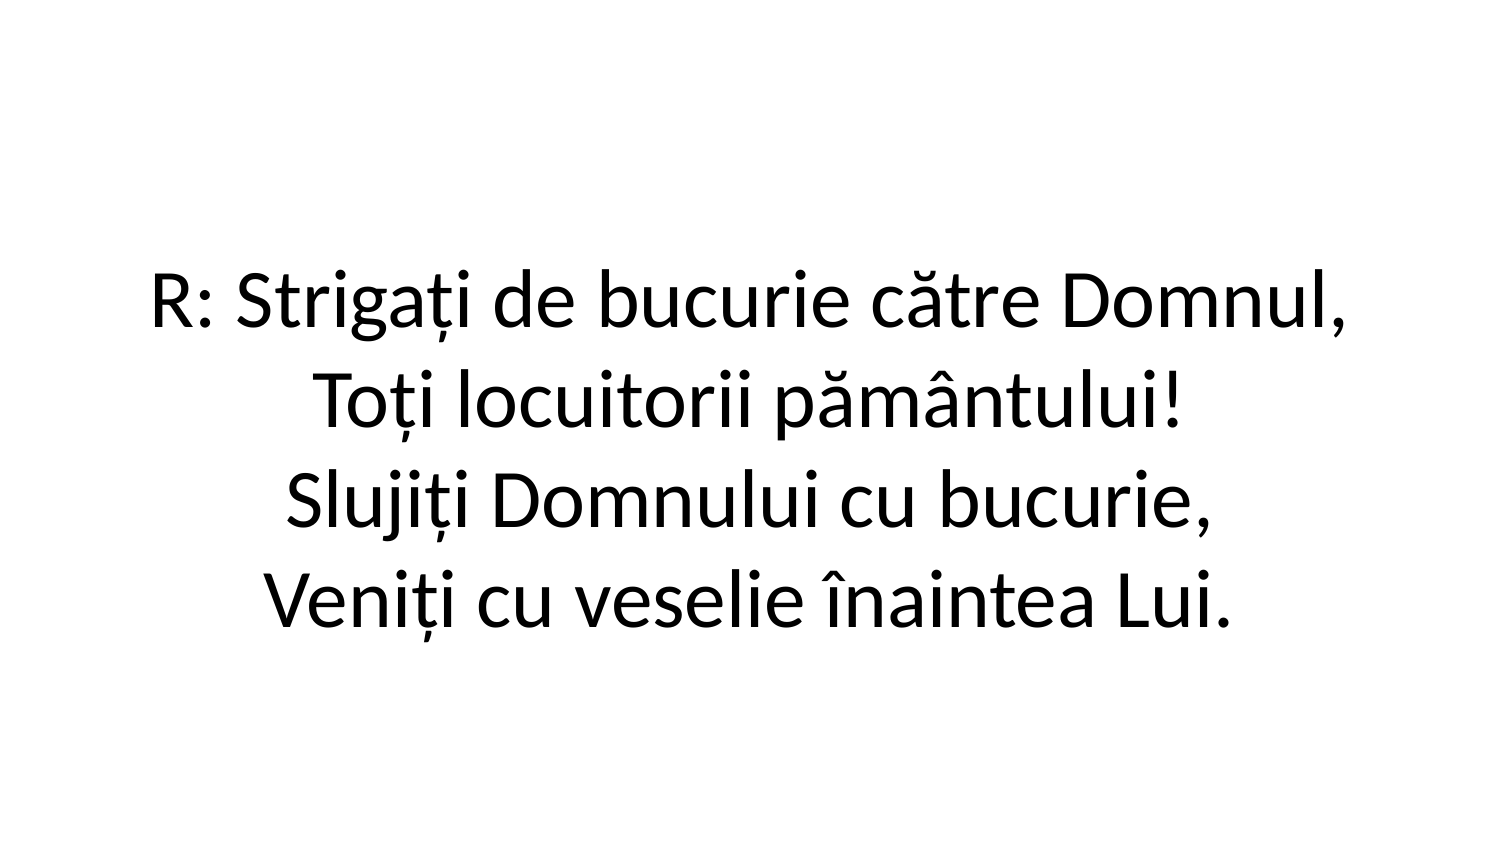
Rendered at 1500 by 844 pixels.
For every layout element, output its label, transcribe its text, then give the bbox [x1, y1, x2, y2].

text_box R: Strigați de bucurie către Domnul, Toți locuitorii pământului! Slujiți Domnului cu bucurie, Veniți cu veselie înaintea Lui. [134, 192, 1365, 652]
